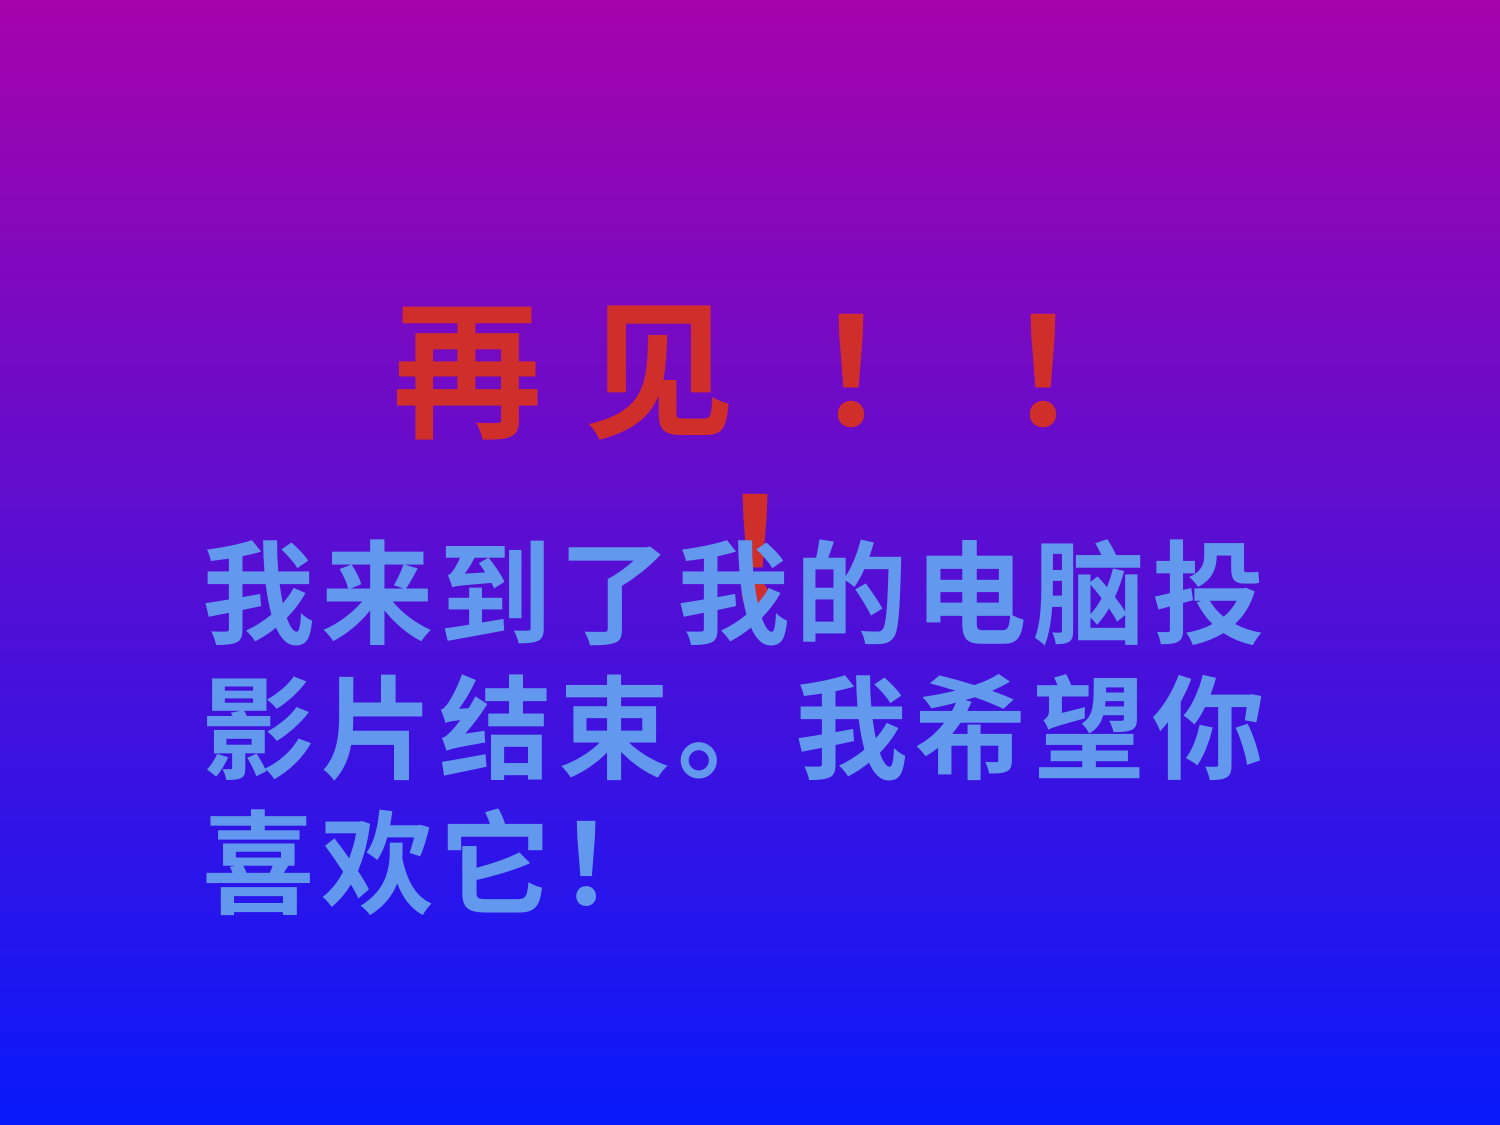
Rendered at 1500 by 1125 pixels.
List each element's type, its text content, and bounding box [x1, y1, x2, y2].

text_box 我来到了我的电脑投影片结束。我希望你喜欢它！ [187, 515, 1313, 936]
text_box 再 见 ！ ！ ！ [363, 269, 1149, 515]
list [75, 262, 1425, 1005]
